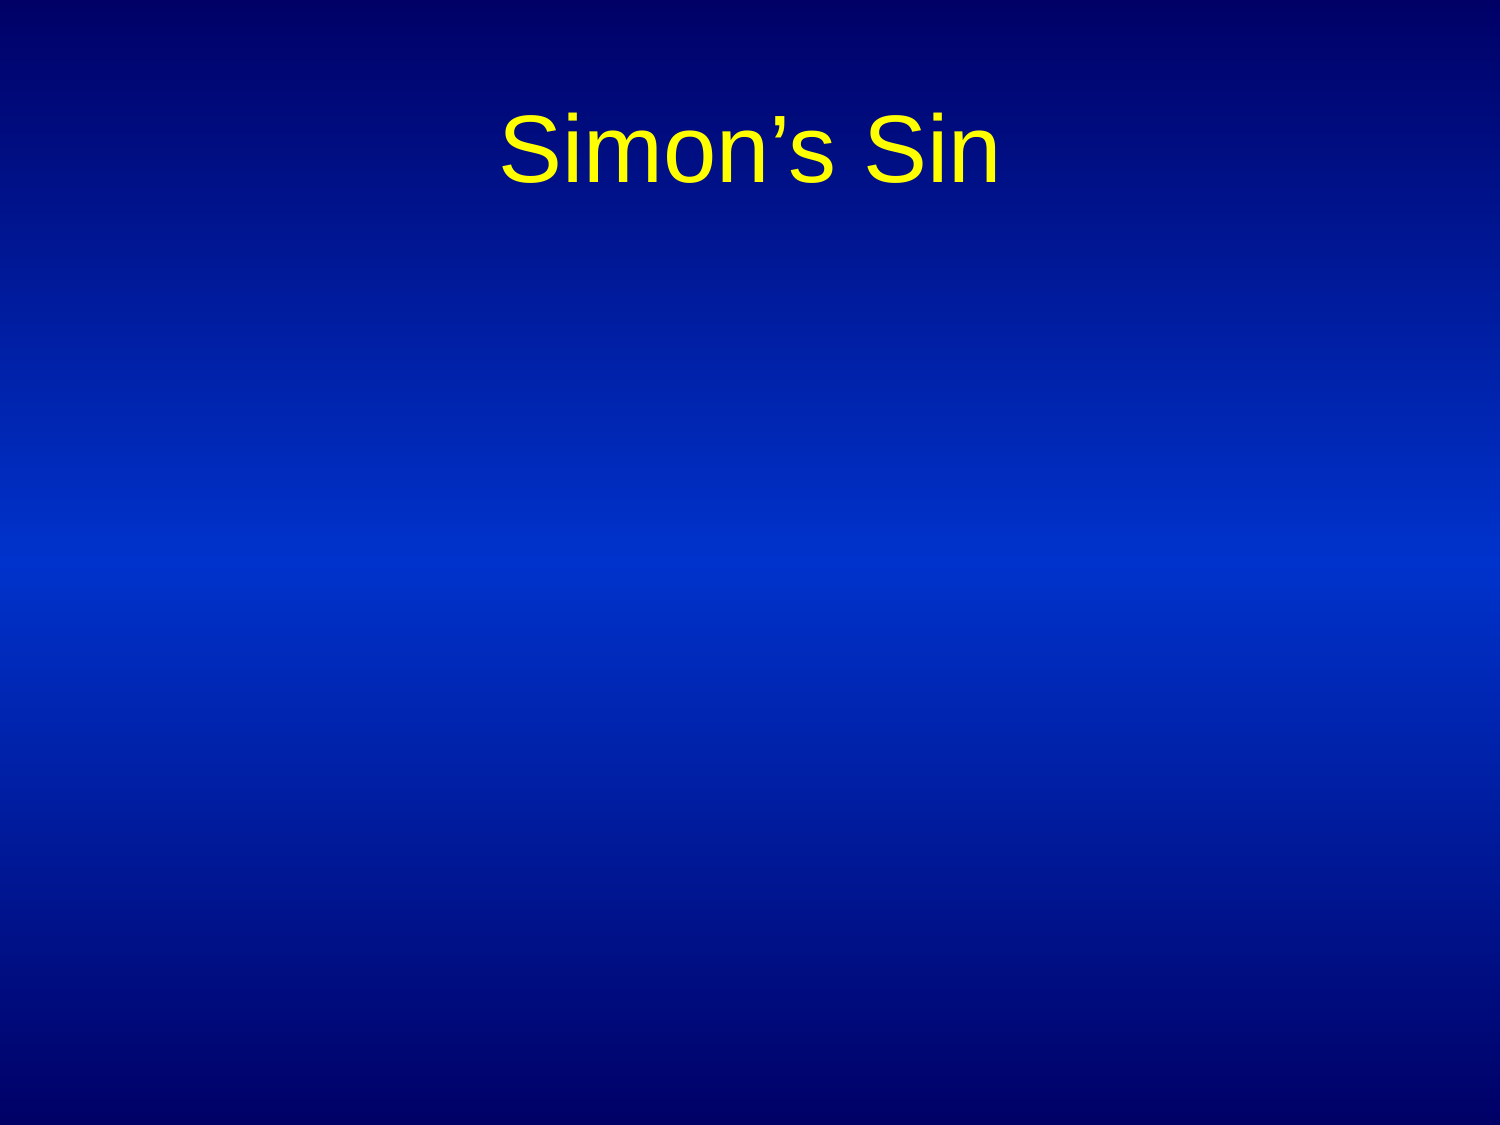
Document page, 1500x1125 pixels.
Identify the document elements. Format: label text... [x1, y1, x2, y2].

title Simon’s Sin [37, 50, 1463, 238]
